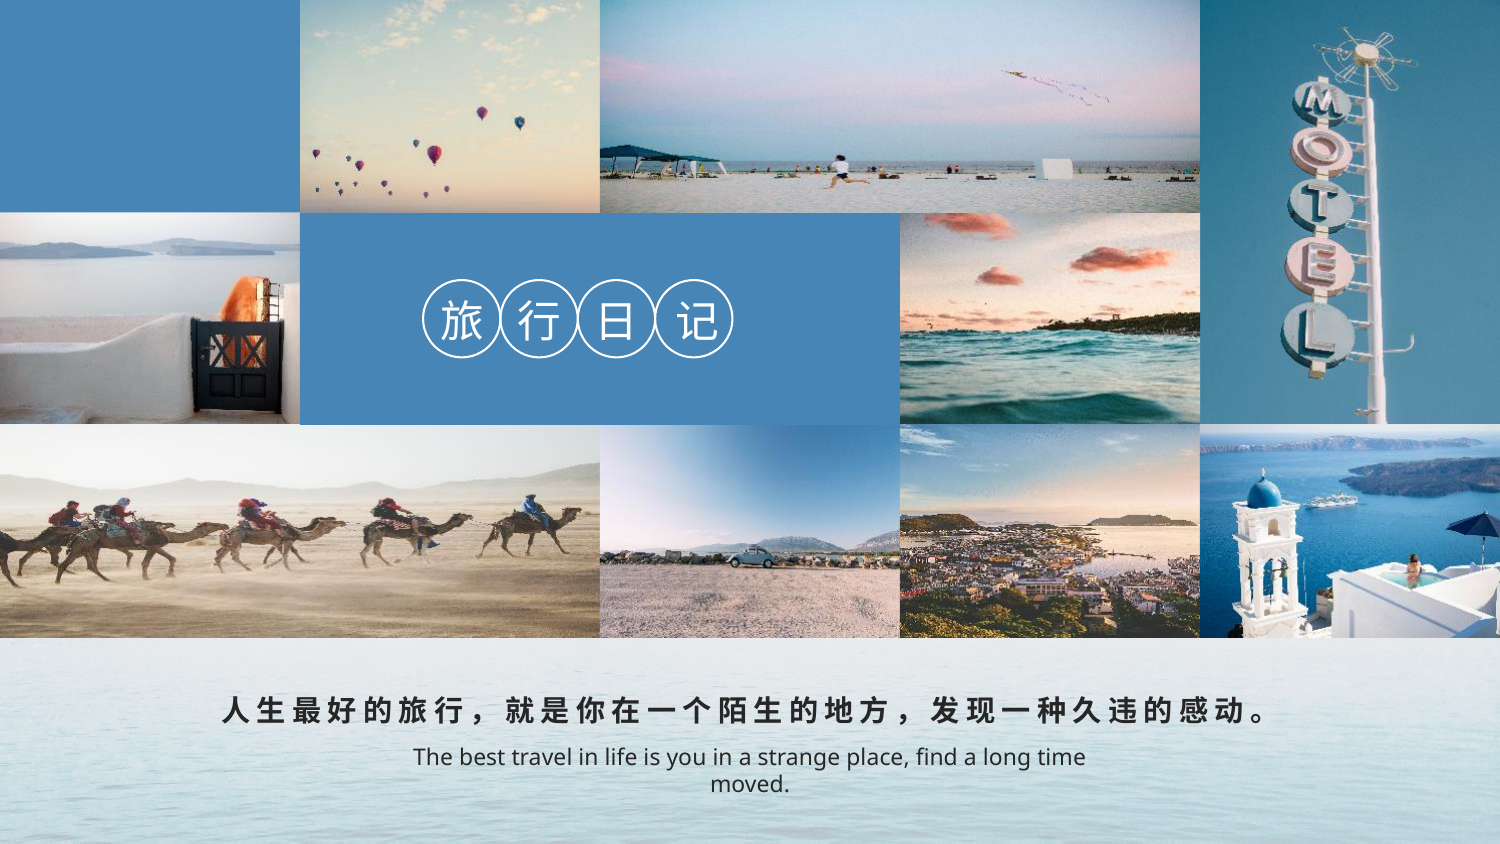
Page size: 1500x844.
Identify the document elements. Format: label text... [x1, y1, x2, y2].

text_box [1199, 424, 1500, 638]
text_box [299, 0, 599, 213]
text_box [0, 0, 299, 213]
text_box [0, 424, 599, 638]
text_box [599, 0, 1201, 213]
text_box [599, 426, 899, 638]
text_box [423, 280, 733, 358]
text_box [1201, 0, 1500, 424]
text_box [299, 213, 901, 426]
text_box [899, 424, 1199, 638]
text_box The best travel in life is you in a strange place, find a long time moved. [390, 734, 1110, 805]
text_box [901, 213, 1201, 424]
text_box [0, 213, 299, 424]
text_box 人生最好的旅行，就是你在一个陌生的地方，发现一种久违的感动。 [206, 685, 1375, 735]
